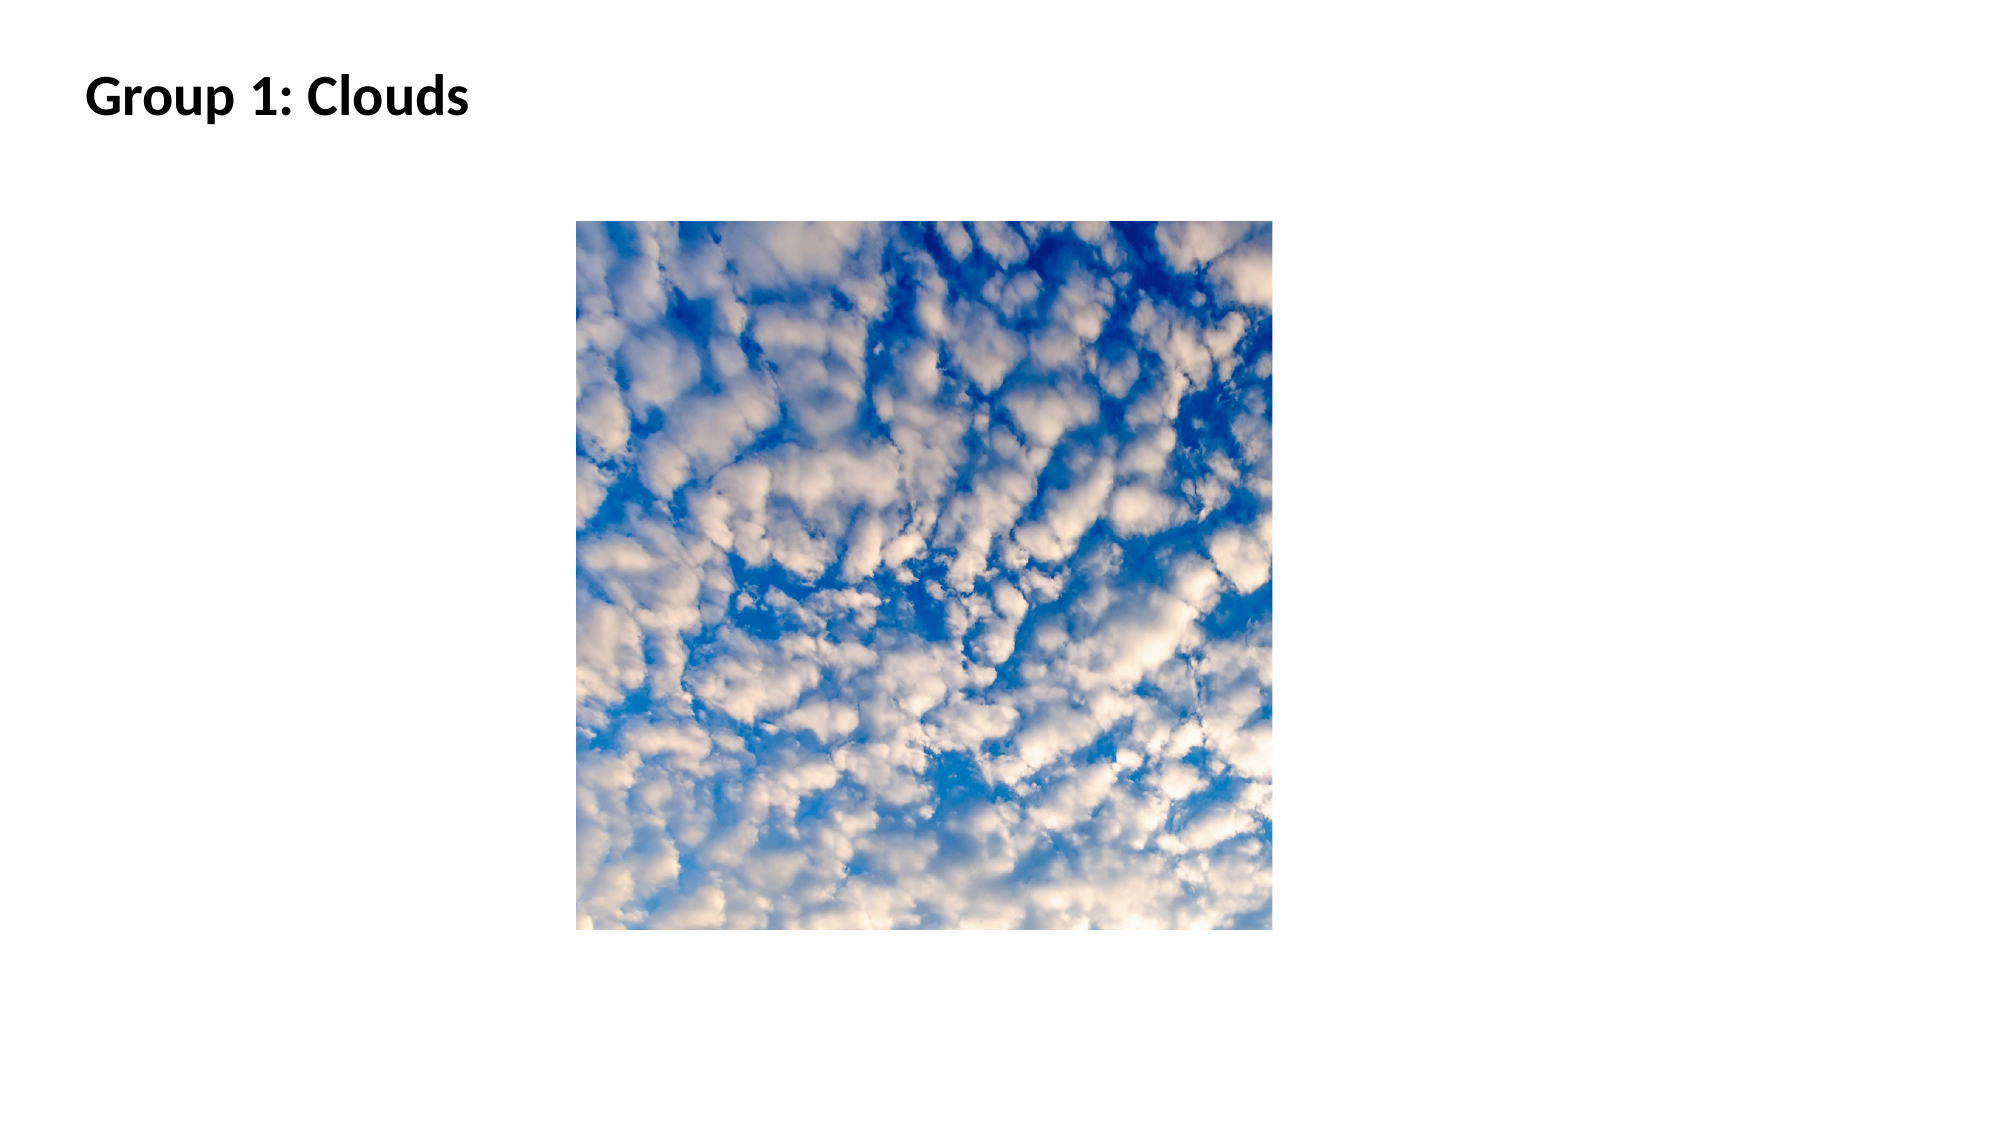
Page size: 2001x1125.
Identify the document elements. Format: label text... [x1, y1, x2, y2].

text_box Group 1: Clouds [70, 50, 622, 135]
picture [576, 221, 1273, 930]
